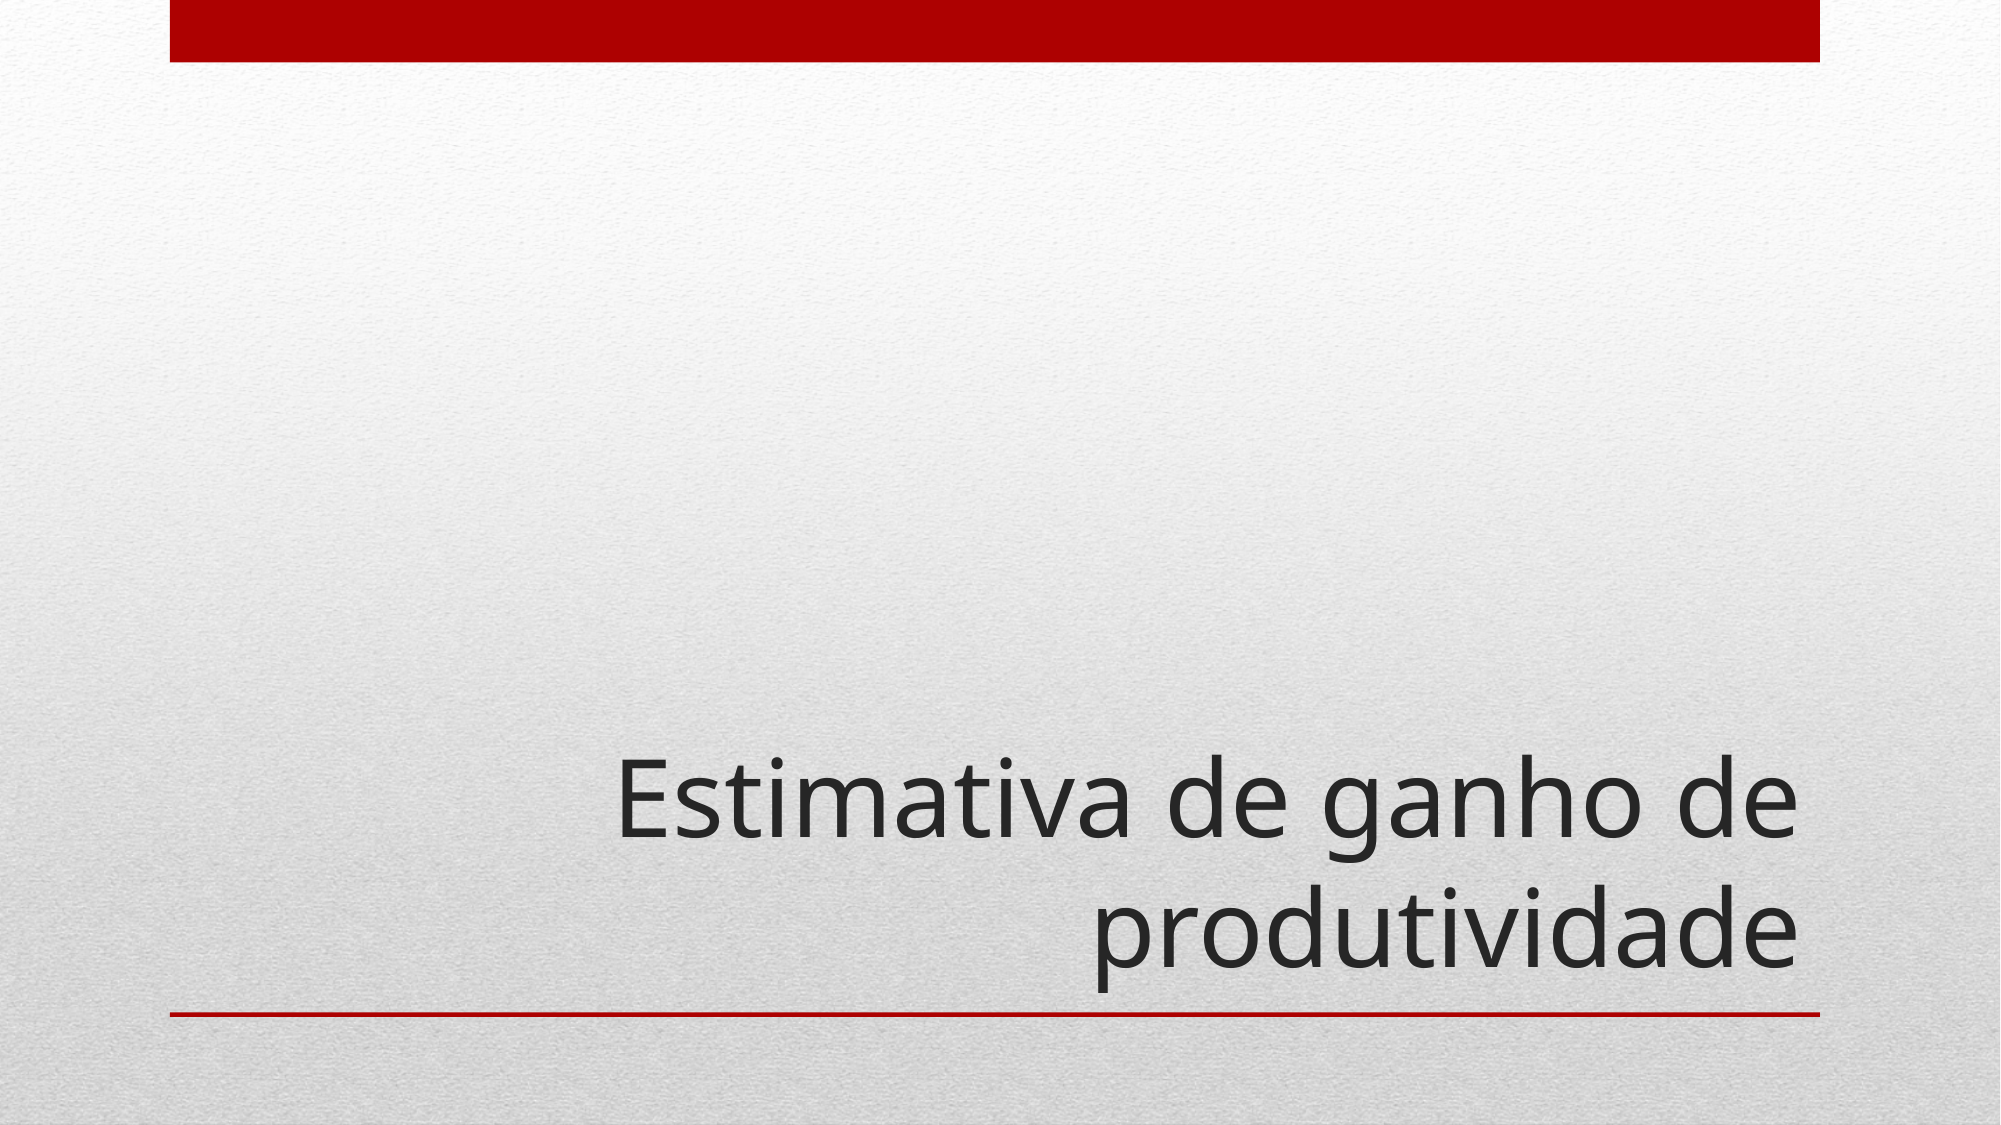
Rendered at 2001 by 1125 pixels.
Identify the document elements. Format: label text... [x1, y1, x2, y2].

title Estimativa de ganho de produtividade [267, 767, 1818, 997]
